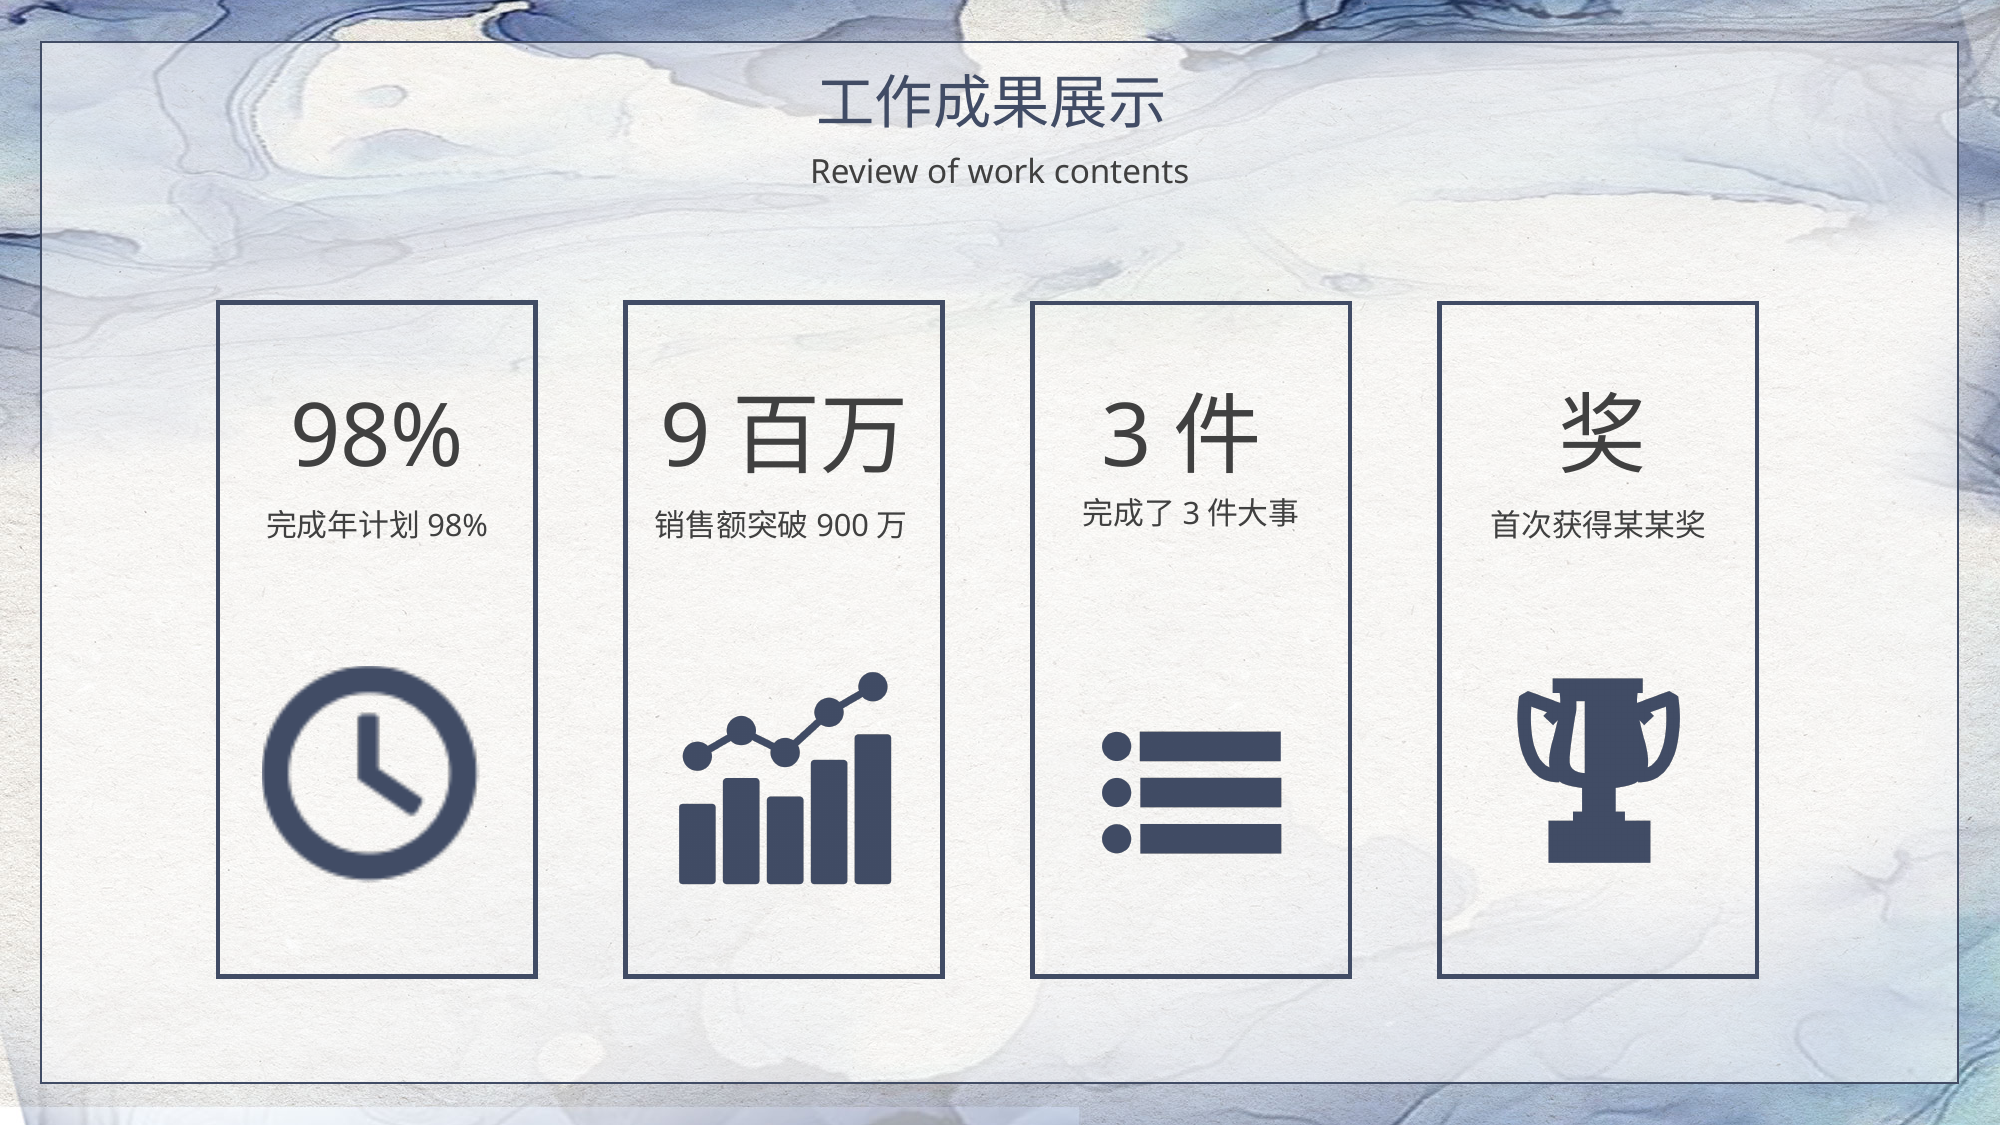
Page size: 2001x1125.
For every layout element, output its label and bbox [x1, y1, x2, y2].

text_box [789, 57, 1211, 199]
picture [0, 0, 2000, 1125]
text_box [245, 371, 1726, 916]
text_box [218, 302, 1757, 977]
